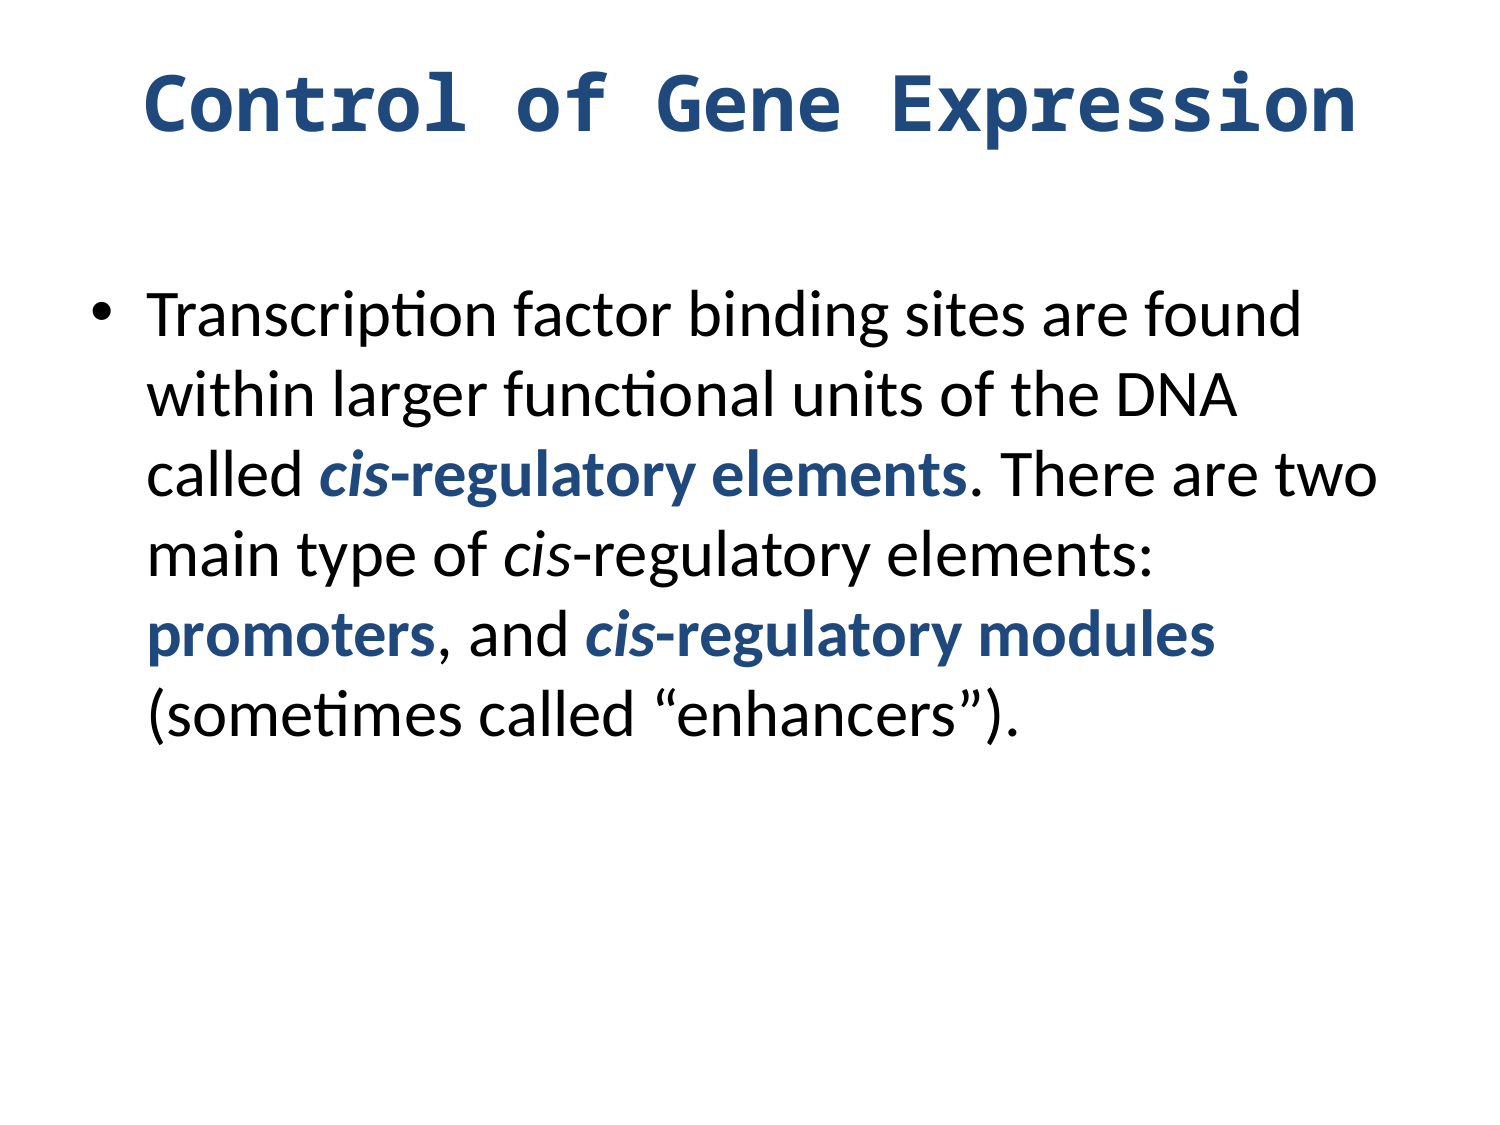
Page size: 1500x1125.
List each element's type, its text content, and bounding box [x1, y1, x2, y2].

list Transcription factor binding sites are found within larger functional units of the DNA called cis-regulatory elements. There are two main type of cis-regulatory elements: promoters, and cis-regulatory modules (sometimes called “enhancers”). [75, 262, 1425, 1005]
title Control of Gene Expression [75, 45, 1425, 233]
